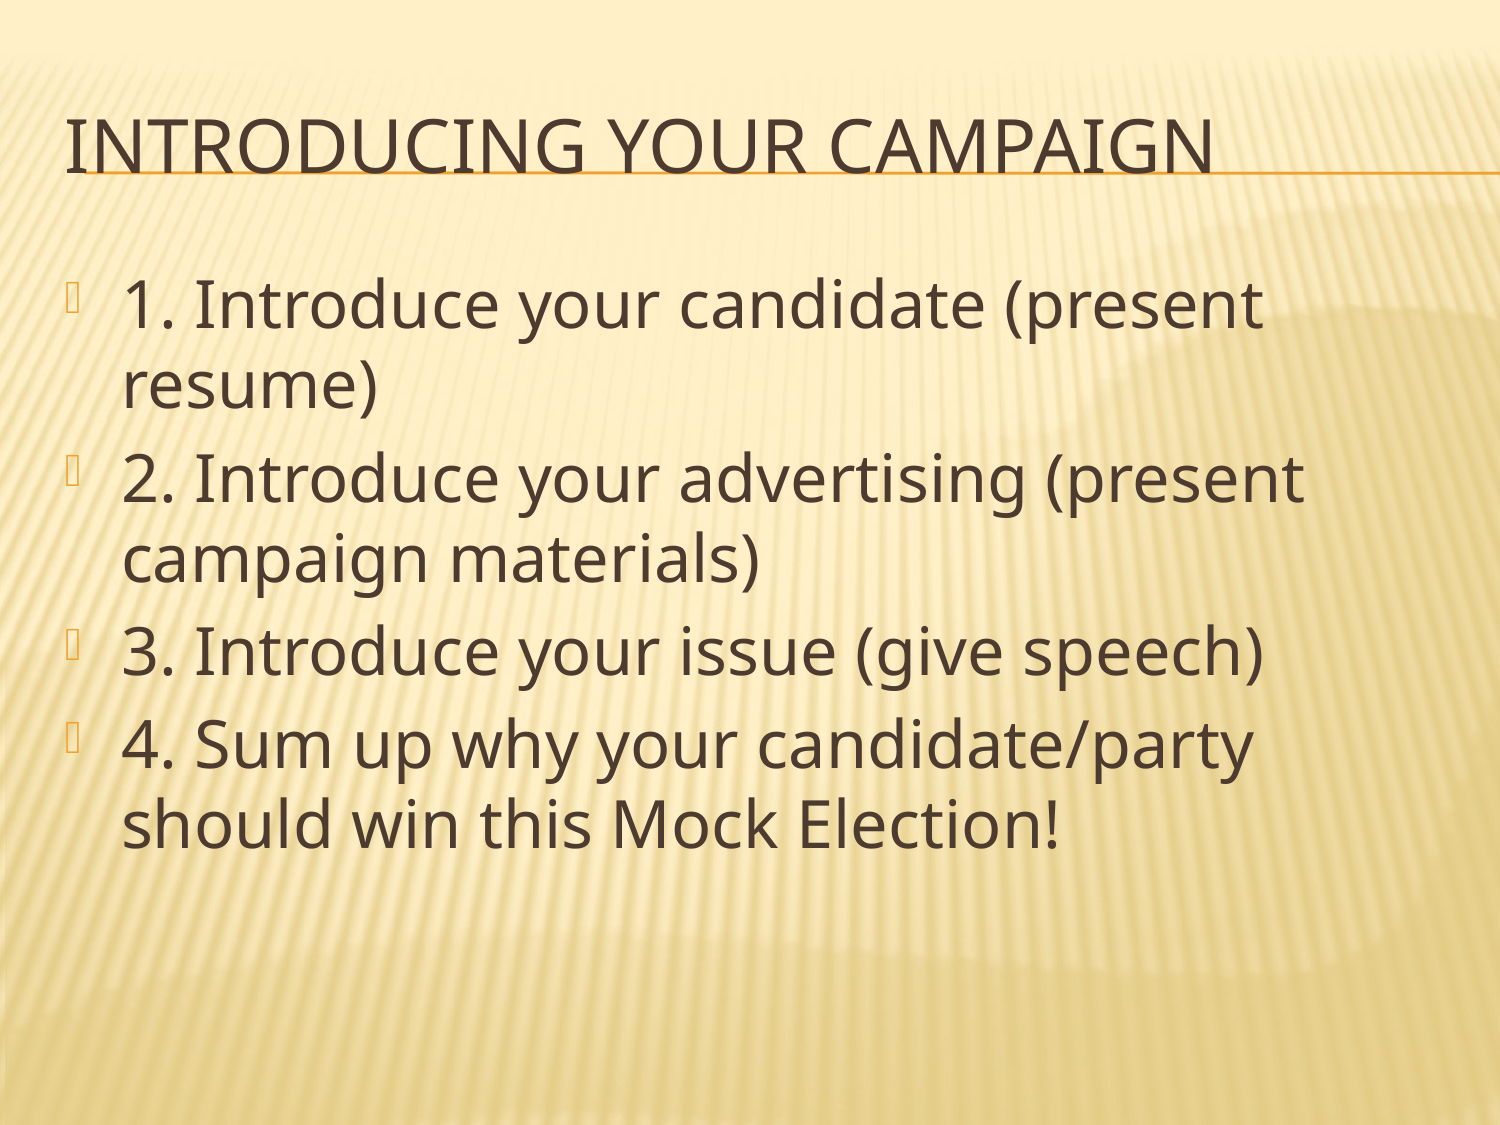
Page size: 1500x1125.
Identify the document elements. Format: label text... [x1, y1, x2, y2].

list 1. Introduce your candidate (present resume) 2. Introduce your advertising (present campaign materials) 3. Introduce your issue (give speech) 4. Sum up why your candidate/party should win this Mock Election! [50, 254, 1475, 998]
title Introducing your campaign [50, 75, 1475, 213]
